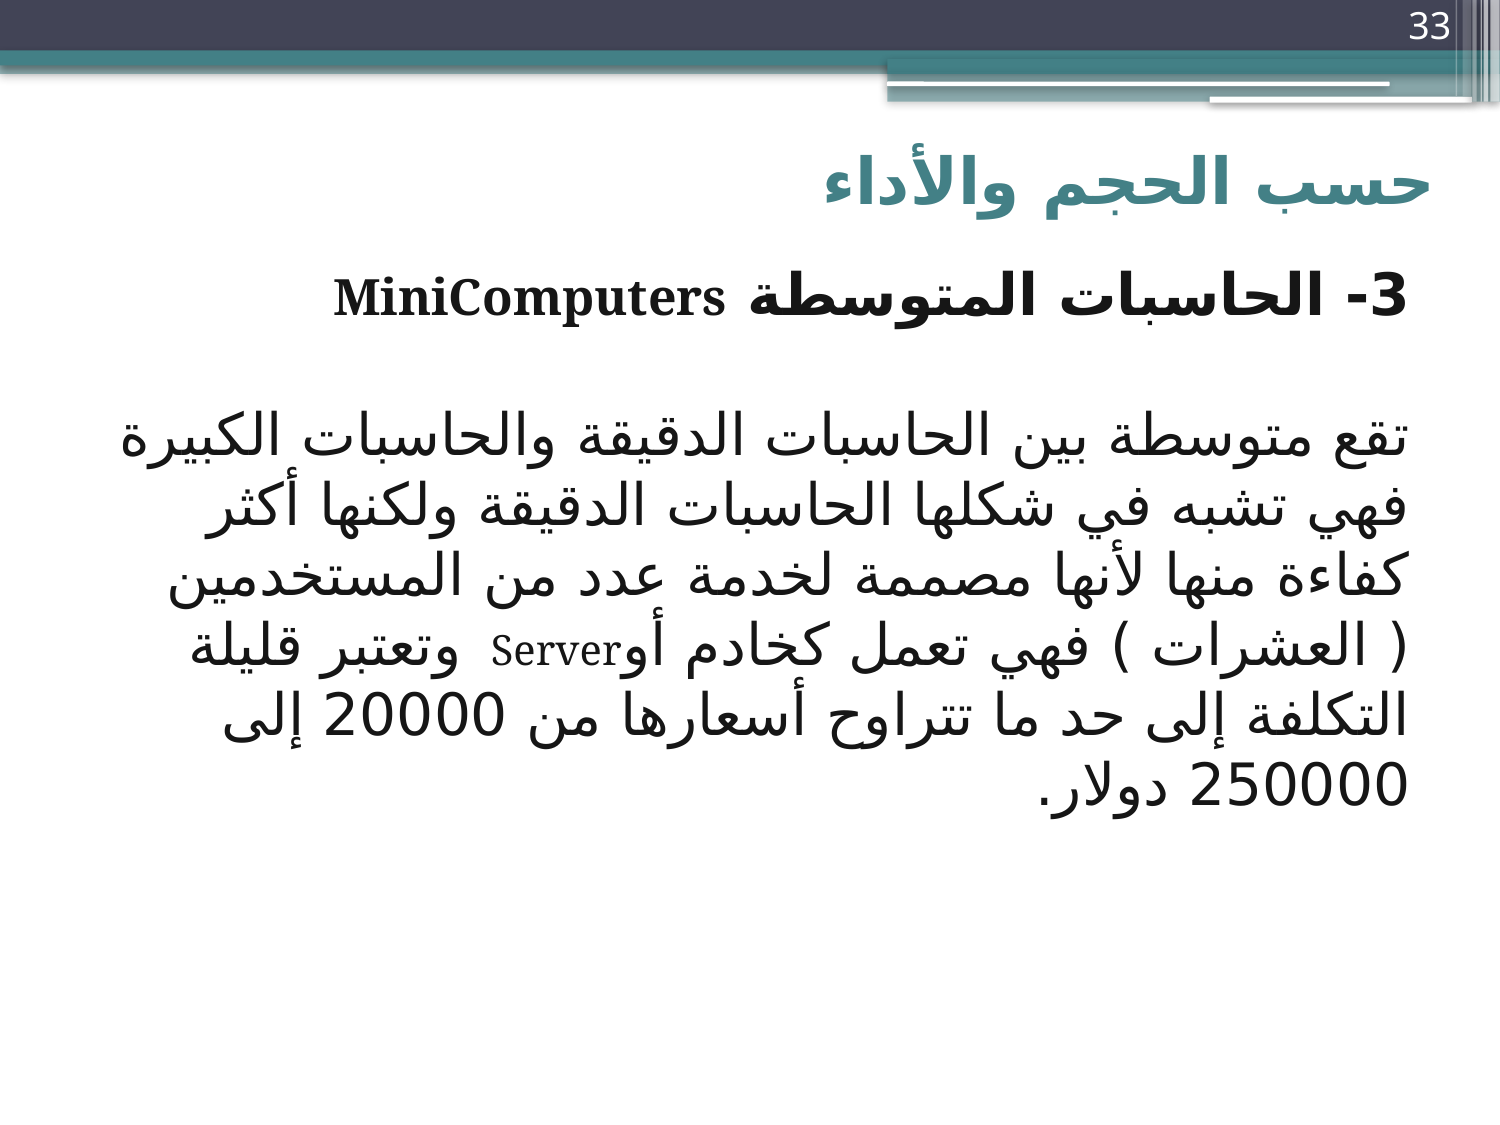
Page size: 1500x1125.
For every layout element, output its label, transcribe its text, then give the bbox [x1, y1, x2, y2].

text_box 3- الحاسبات المتوسطة MiniComputers تقع متوسطة بين الحاسبات الدقيقة والحاسبات الكبيرة فهي تشبه في شكلها الحاسبات الدقيقة ولكنها أكثر كفاءة منها لأنها مصممة لخدمة عدد من المستخدمين ( العشرات ) فهي تعمل كخادم أوServer وتعتبر قليلة التكلفة إلى حد ما تتراوح أسعارها من 20000 إلى 250000 دولار. [77, 249, 1425, 913]
slide_number 33 [1341, 0, 1466, 61]
text_box حسب الحجم والأداء [99, 37, 1450, 225]
